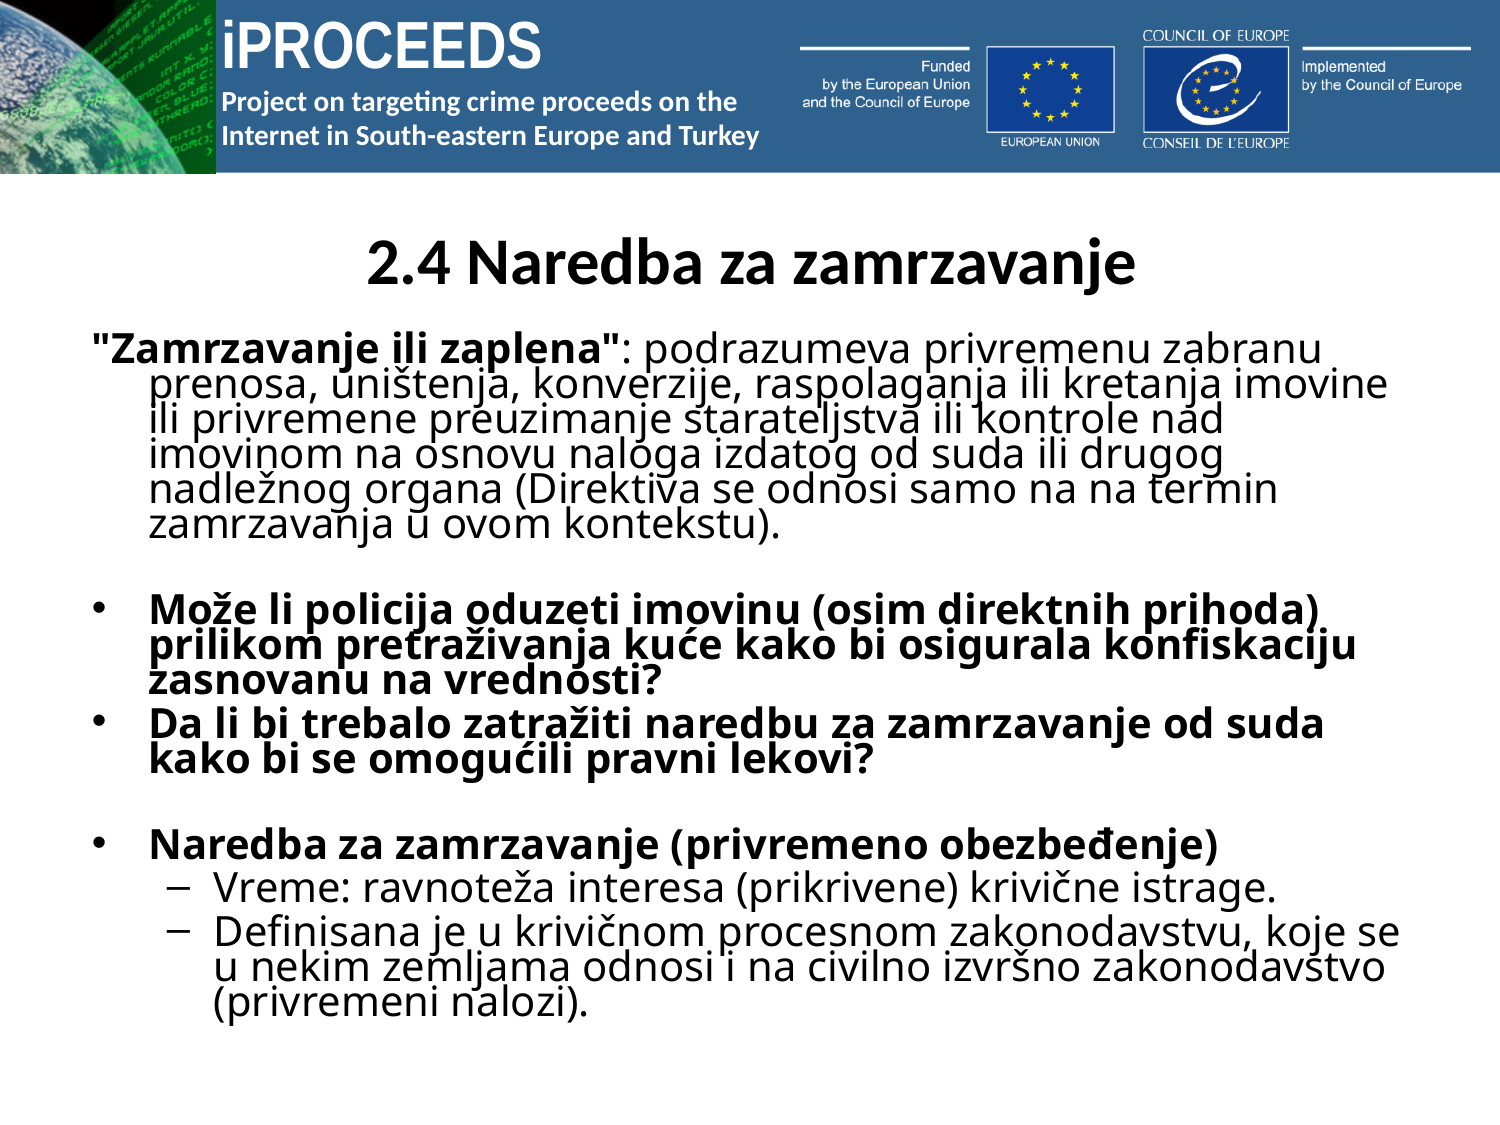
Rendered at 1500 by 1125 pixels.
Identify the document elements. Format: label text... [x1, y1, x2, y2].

title 2.4 Naredba za zamrzavanje [76, 198, 1428, 317]
picture [800, 30, 1471, 148]
picture [0, 0, 216, 174]
list "Zamrzavanje ili zaplena": podrazumeva privremenu zabranu prenosa, uništenja, konverzije, raspolaganja ili kretanja imovine ili privremene preuzimanje starateljstva ili kontrole nad imovinom na osnovu naloga izdatog od suda ili drugog nadležnog organa (Direktiva se odnosi samo na na termin zamrzavanja u ovom kontekstu). Može li policija oduzeti imovinu (osim direktnih prihoda) prilikom pretraživanja kuće kako bi osigurala konfiskaciju zasnovanu na vrednosti? Da li bi trebalo zatražiti naredbu za zamrzavanje od suda kako bi se omogućili pravni lekovi? Naredba za zamrzavanje (privremeno obezbeđenje) Vreme: ravnoteža interesa (prikrivene) krivične istrage. Definisana je u krivičnom procesnom zakonodavstvu, koje se u nekim zemljama odnosi i na civilno izvršno zakonodavstvo (privremeni nalozi). [76, 327, 1428, 1079]
